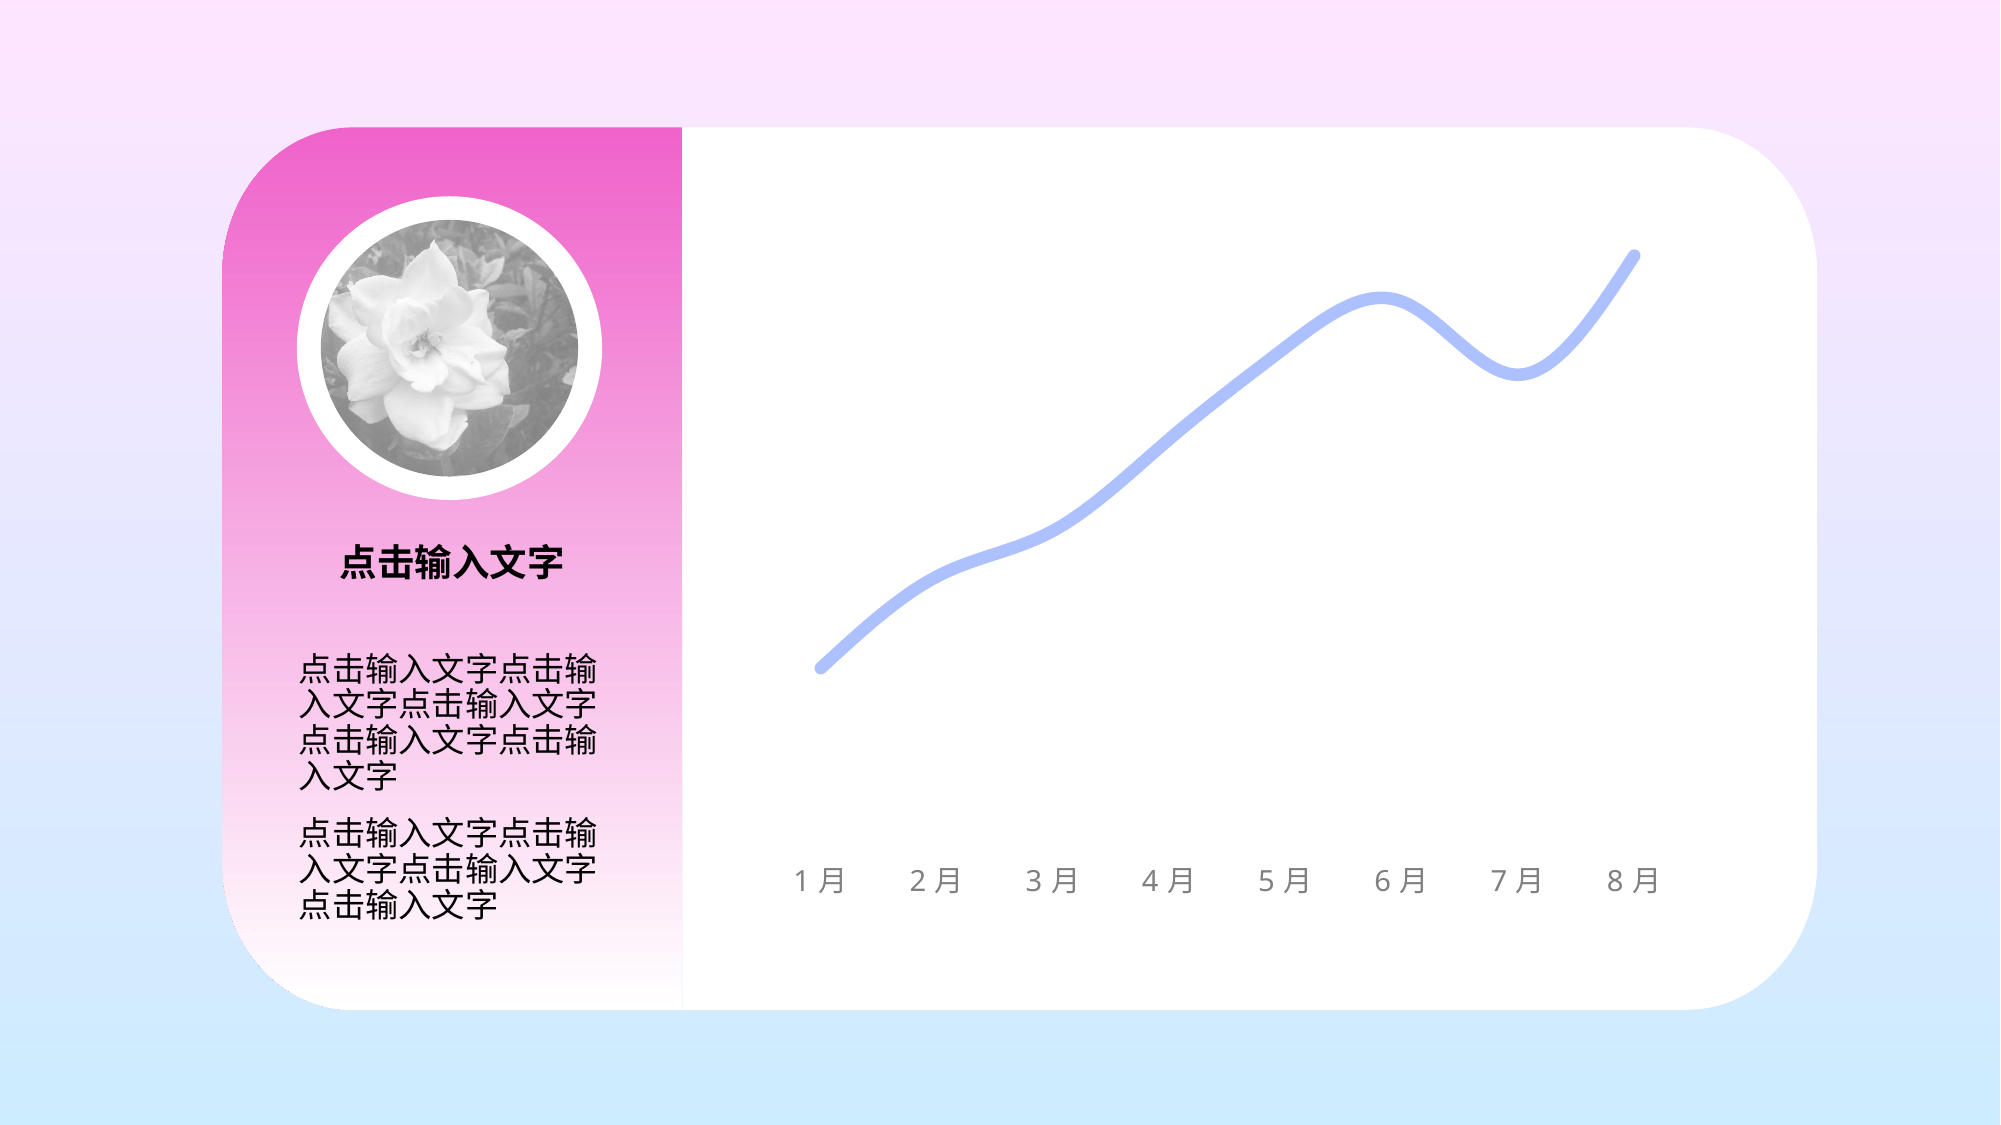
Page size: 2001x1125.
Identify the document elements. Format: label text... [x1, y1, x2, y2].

chart [743, 195, 1712, 916]
list 点击输入文字 [284, 563, 621, 627]
picture [320, 219, 579, 477]
list 点击输入文字点击输入文字点击输入文字点击输入文字点击输入文字 点击输入文字点击输入文字点击输入文字点击输入文字 [284, 644, 621, 777]
